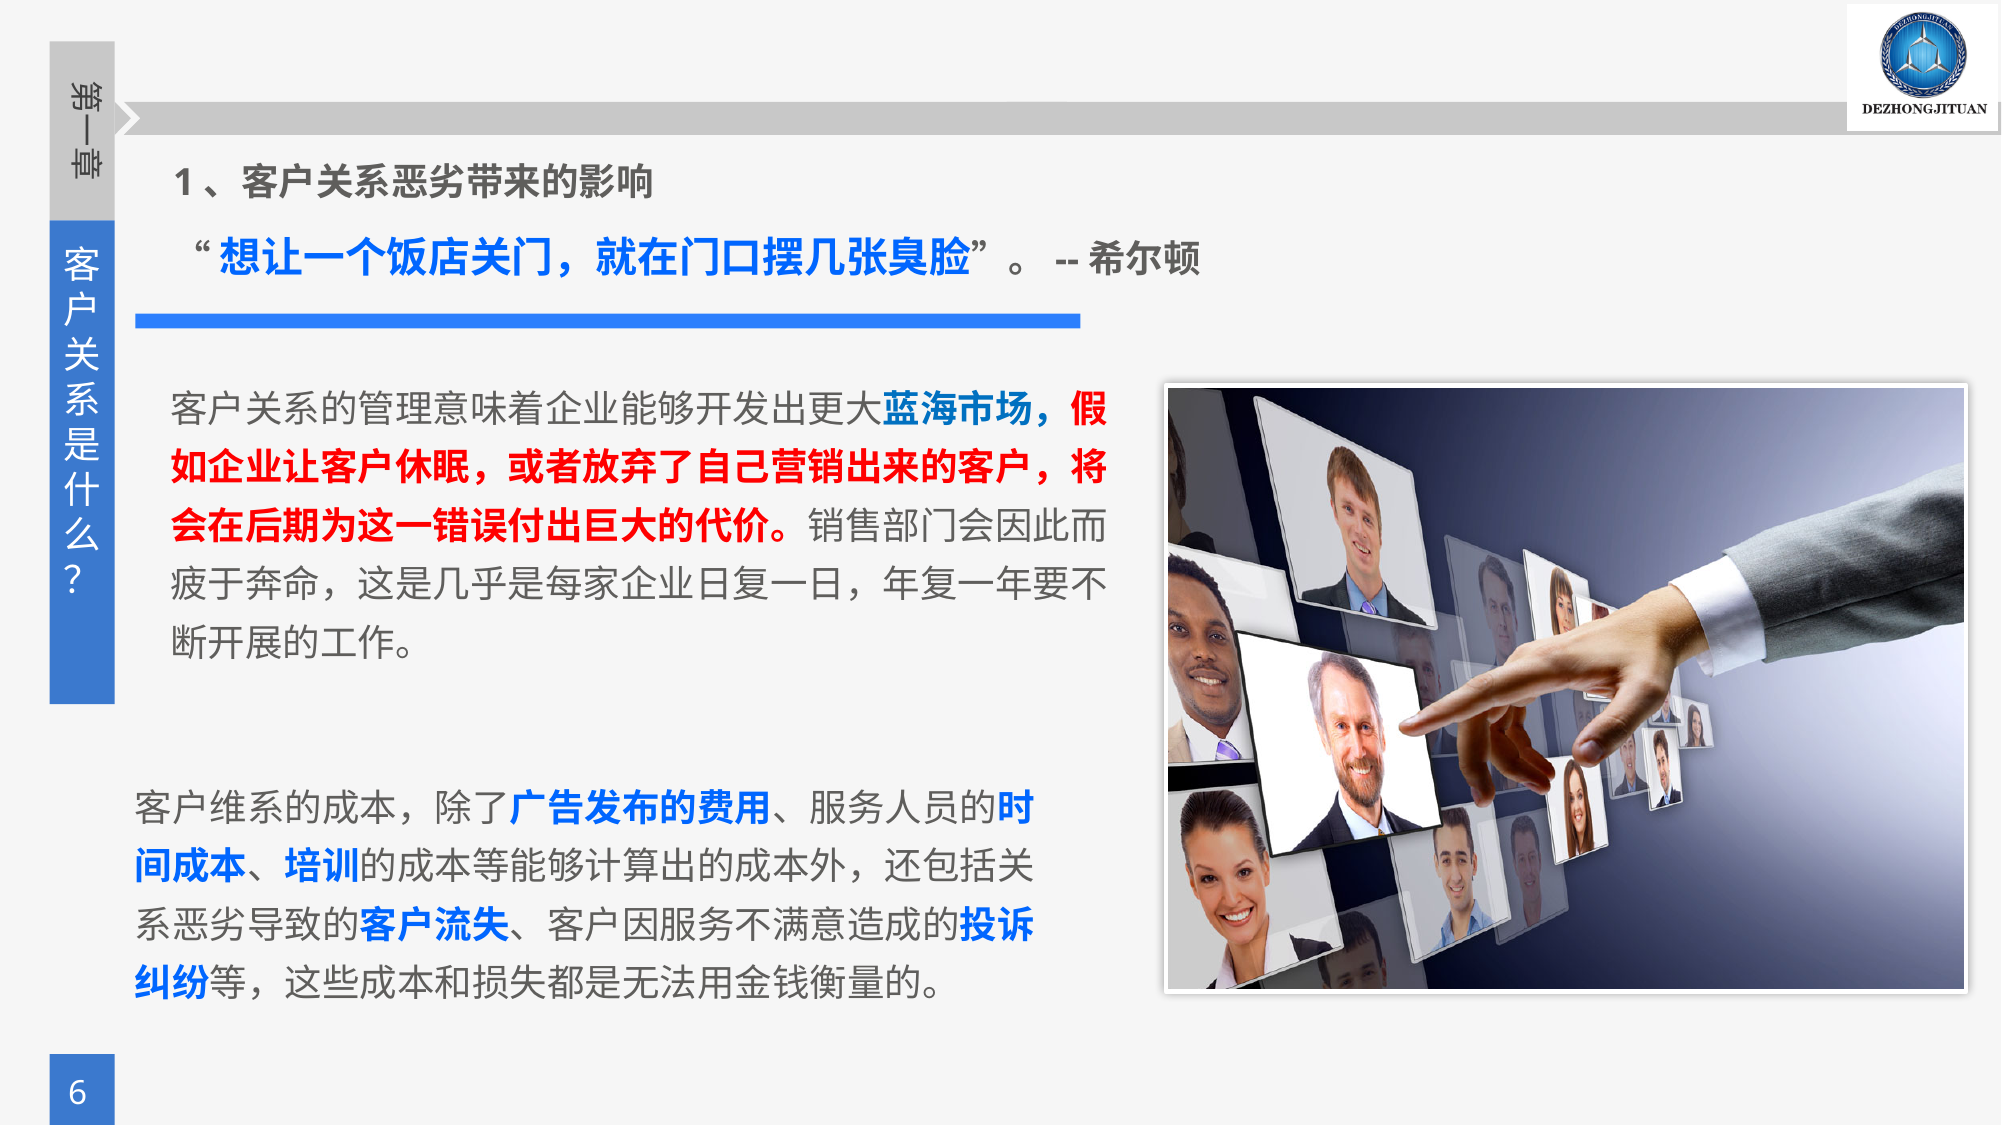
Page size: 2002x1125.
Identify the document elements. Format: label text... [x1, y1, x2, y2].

text_box “想让一个饭店关门，就在门口摆几张臭脸”。--希尔顿 [158, 223, 1938, 289]
picture [1165, 385, 1967, 992]
text_box 客户关系的管理意味着企业能够开发出更大蓝海市场，假如企业让客户休眠，或者放弃了自己营销出来的客户，将会在后期为这一错误付出巨大的代价。销售部门会因此而疲于奔命，这是几乎是每家企业日复一日，年复一年要不断开展的工作。 [155, 364, 1131, 672]
text_box 客户维系的成本，除了广告发布的费用、服务人员的时间成本、培训的成本等能够计算出的成本外，还包括关系恶劣导致的客户流失、客户因服务不满意造成的投诉纠纷等，这些成本和损失都是无法用金钱衡量的。 [119, 763, 1072, 1012]
text_box 1、客户关系恶劣带来的影响 [158, 137, 1025, 211]
picture [1847, 4, 1998, 131]
text_box 客户关系是什么 ？ [48, 233, 120, 609]
text_box [133, 311, 1082, 331]
